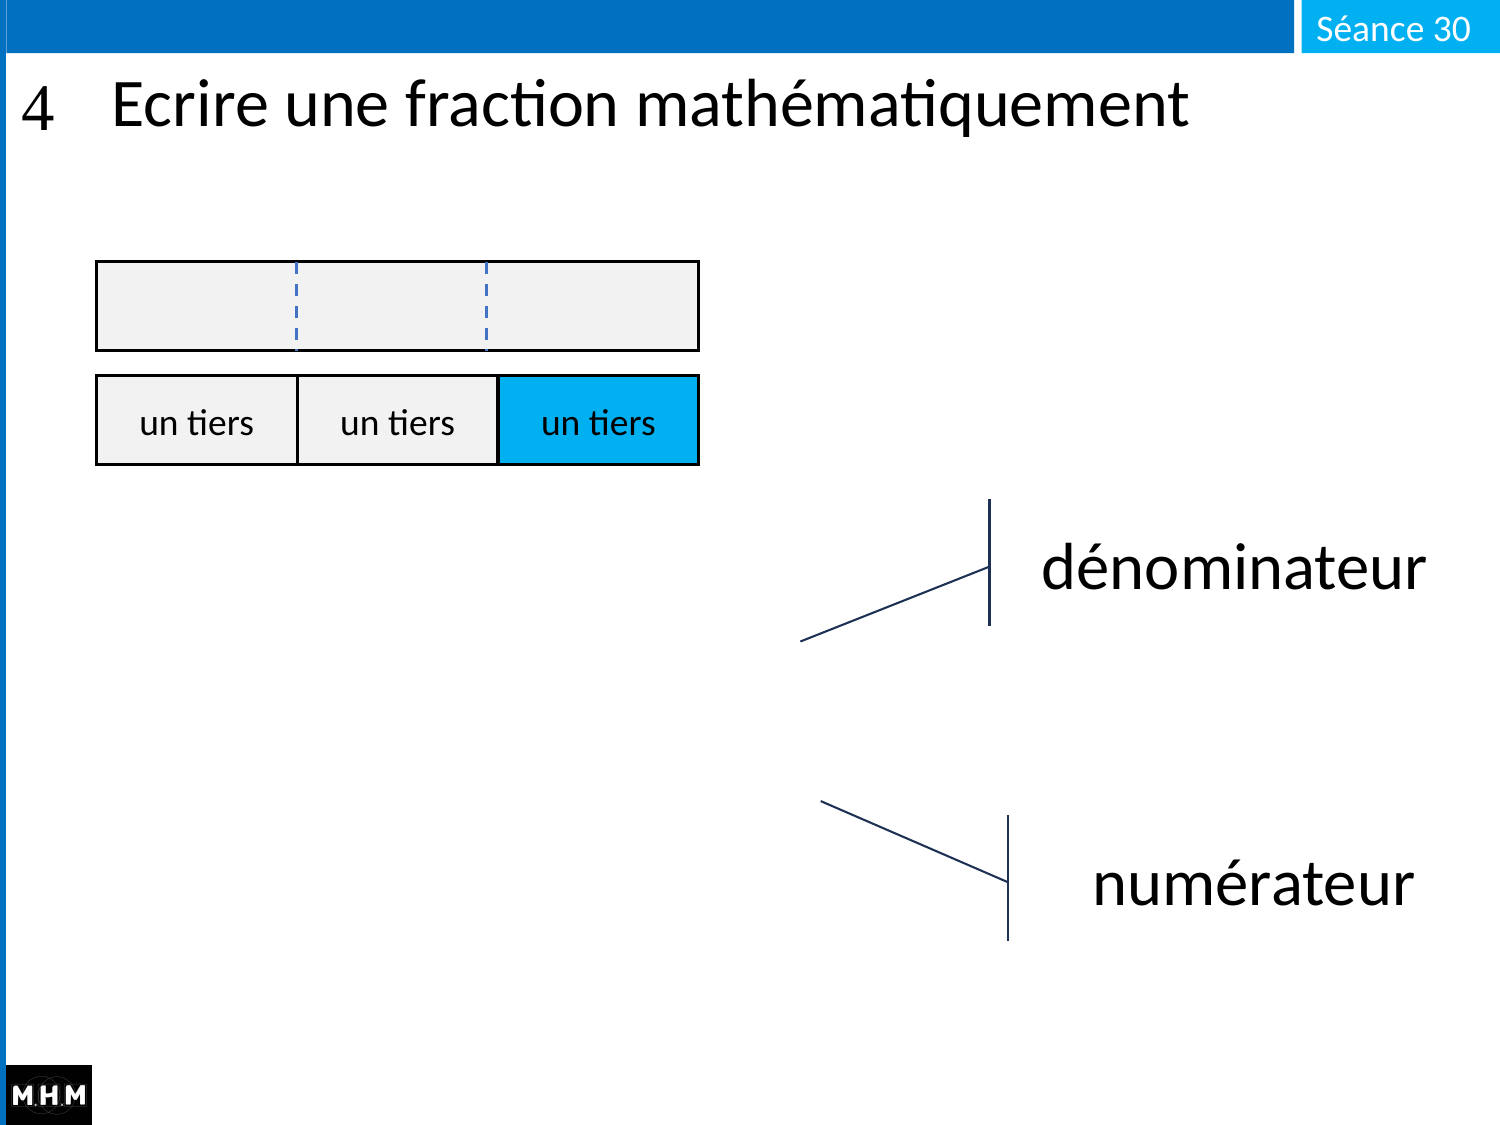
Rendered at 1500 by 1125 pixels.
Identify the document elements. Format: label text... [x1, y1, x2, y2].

text_box numérateur [820, 800, 1500, 941]
text_box [95, 261, 700, 352]
text_box un tiers [296, 375, 497, 466]
picture [6, 1065, 92, 1125]
text_box un tiers [95, 375, 296, 466]
title Ecrire une fraction mathématiquement [96, 60, 1391, 150]
text_box un tiers [497, 375, 700, 466]
text_box dénominateur [799, 499, 1481, 643]
